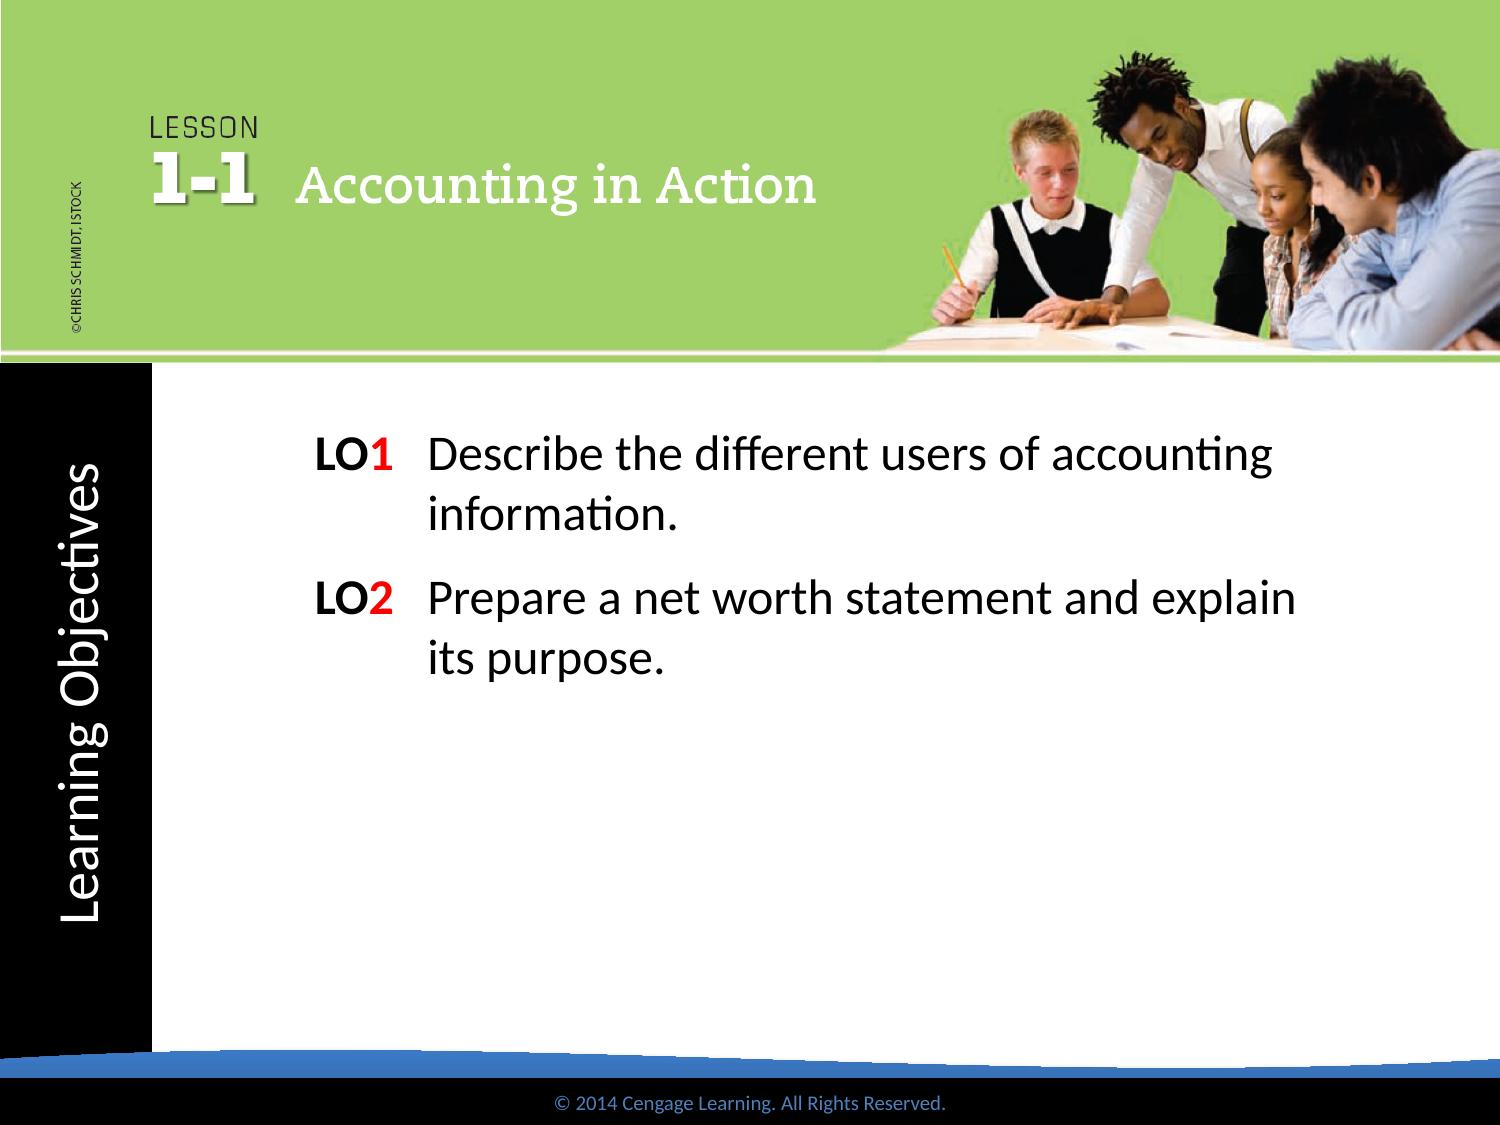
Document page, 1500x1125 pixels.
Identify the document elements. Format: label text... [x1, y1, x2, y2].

text_box © 2014 Cengage Learning. All Rights Reserved. [0, 1078, 1500, 1125]
text_box LO1 Describe the different users of accounting information. LO2 Prepare a net worth statement and explain its purpose. [299, 412, 1350, 693]
text_box [0, 1050, 1500, 1078]
text_box Learning Objectives [0, 371, 152, 1058]
picture [0, 0, 1500, 364]
